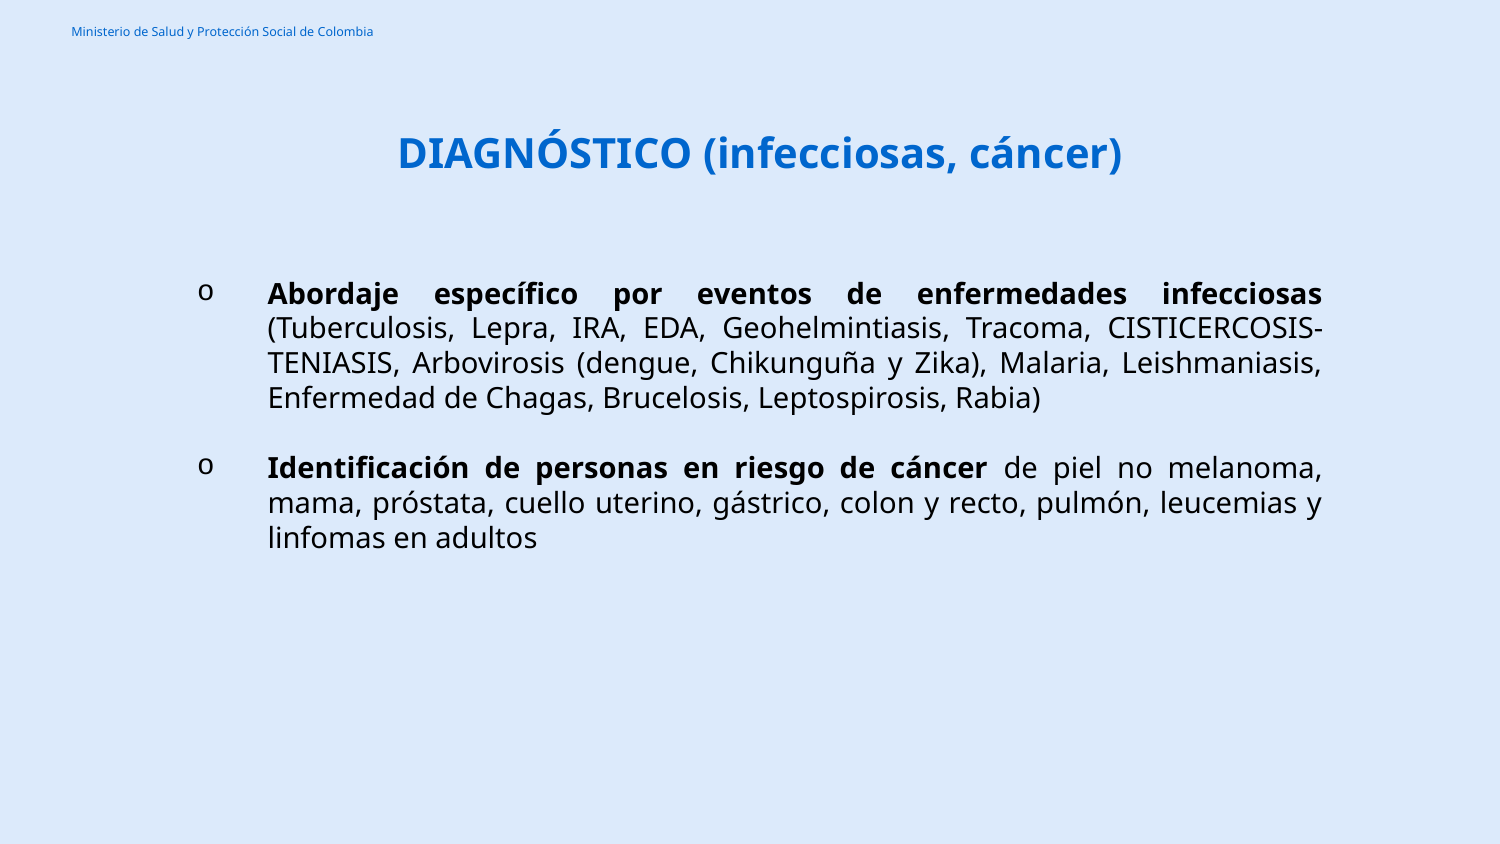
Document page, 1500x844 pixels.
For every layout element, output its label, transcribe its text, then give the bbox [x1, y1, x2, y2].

text_box DIAGNÓSTICO (infecciosas, cáncer) [100, 125, 1420, 185]
text_box Abordaje específico por eventos de enfermedades infecciosas (Tuberculosis, Lepra, IRA, EDA, Geohelmintiasis, Tracoma, CISTICERCOSIS-TENIASIS, Arbovirosis (dengue, Chikunguña y Zika), Malaria, Leishmaniasis, Enfermedad de Chagas, Brucelosis, Leptospirosis, Rabia) Identificación de personas en riesgo de cáncer de piel no melanoma, mama, próstata, cuello uterino, gástrico, colon y recto, pulmón, leucemias y linfomas en adultos [185, 234, 1335, 631]
